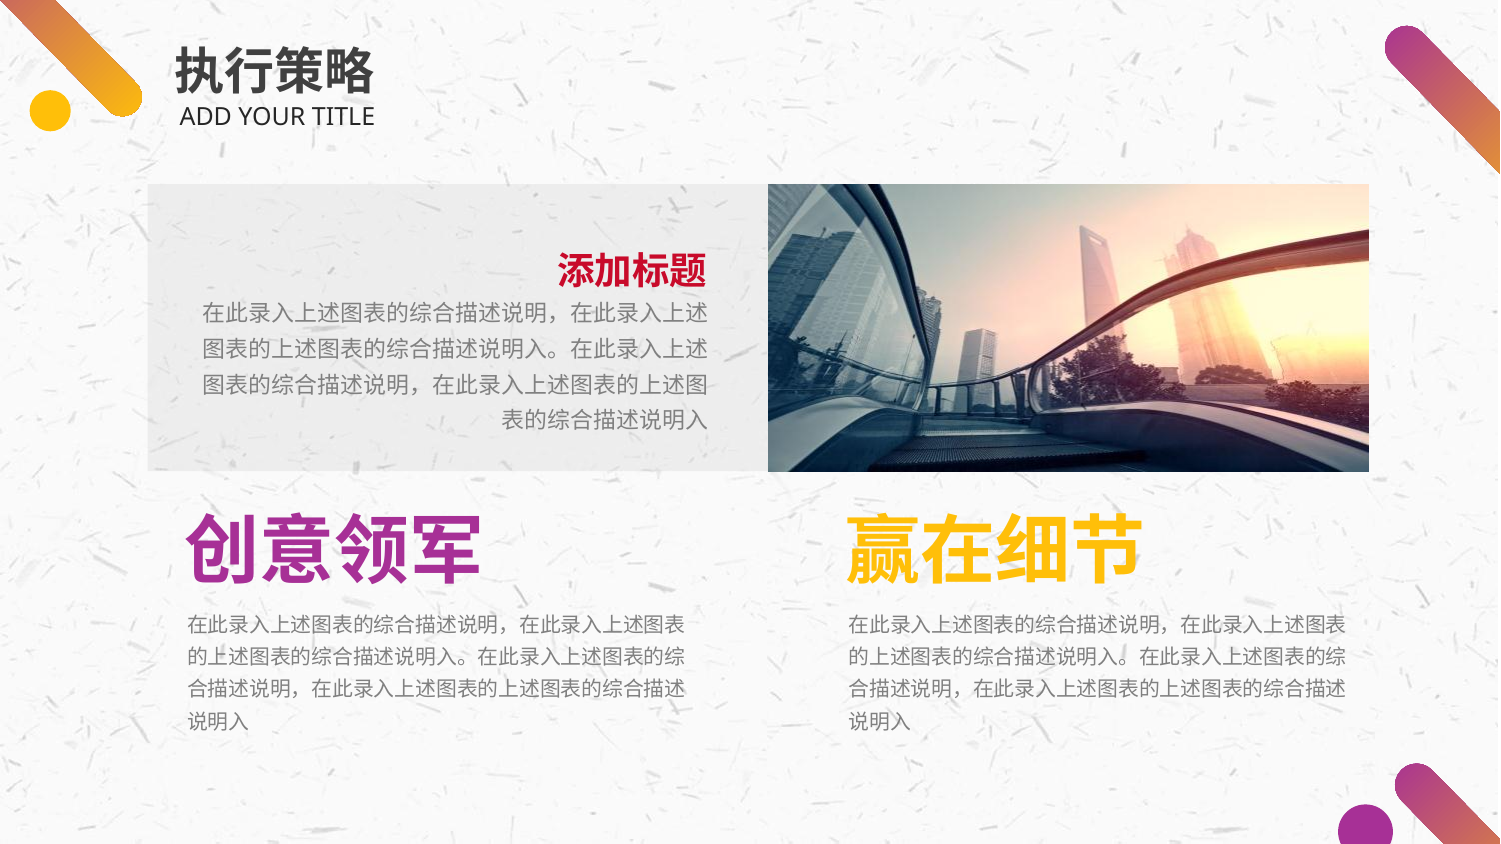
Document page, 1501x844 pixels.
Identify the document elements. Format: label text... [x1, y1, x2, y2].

text_box 在此录入上述图表的综合描述说明，在此录入上述图表的上述图表的综合描述说明入。在此录入上述图表的综合描述说明，在此录入上述图表的上述图表的综合描述说明入 [837, 598, 1374, 740]
text_box 赢在细节 [845, 502, 1201, 594]
text_box 创意领军 [184, 502, 539, 594]
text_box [159, 32, 521, 140]
text_box 在此录入上述图表的综合描述说明，在此录入上述图表的上述图表的综合描述说明入。在此录入上述图表的综合描述说明，在此录入上述图表的上述图表的综合描述说明入 [175, 598, 713, 740]
picture [0, 0, 1498, 844]
text_box [768, 184, 1369, 472]
text_box [147, 184, 768, 472]
text_box 添加标题 [471, 241, 719, 285]
text_box 在此录入上述图表的综合描述说明，在此录入上述图表的上述图表的综合描述说明入。在此录入上述图表的综合描述说明，在此录入上述图表的上述图表的综合描述说明入 [183, 285, 720, 439]
